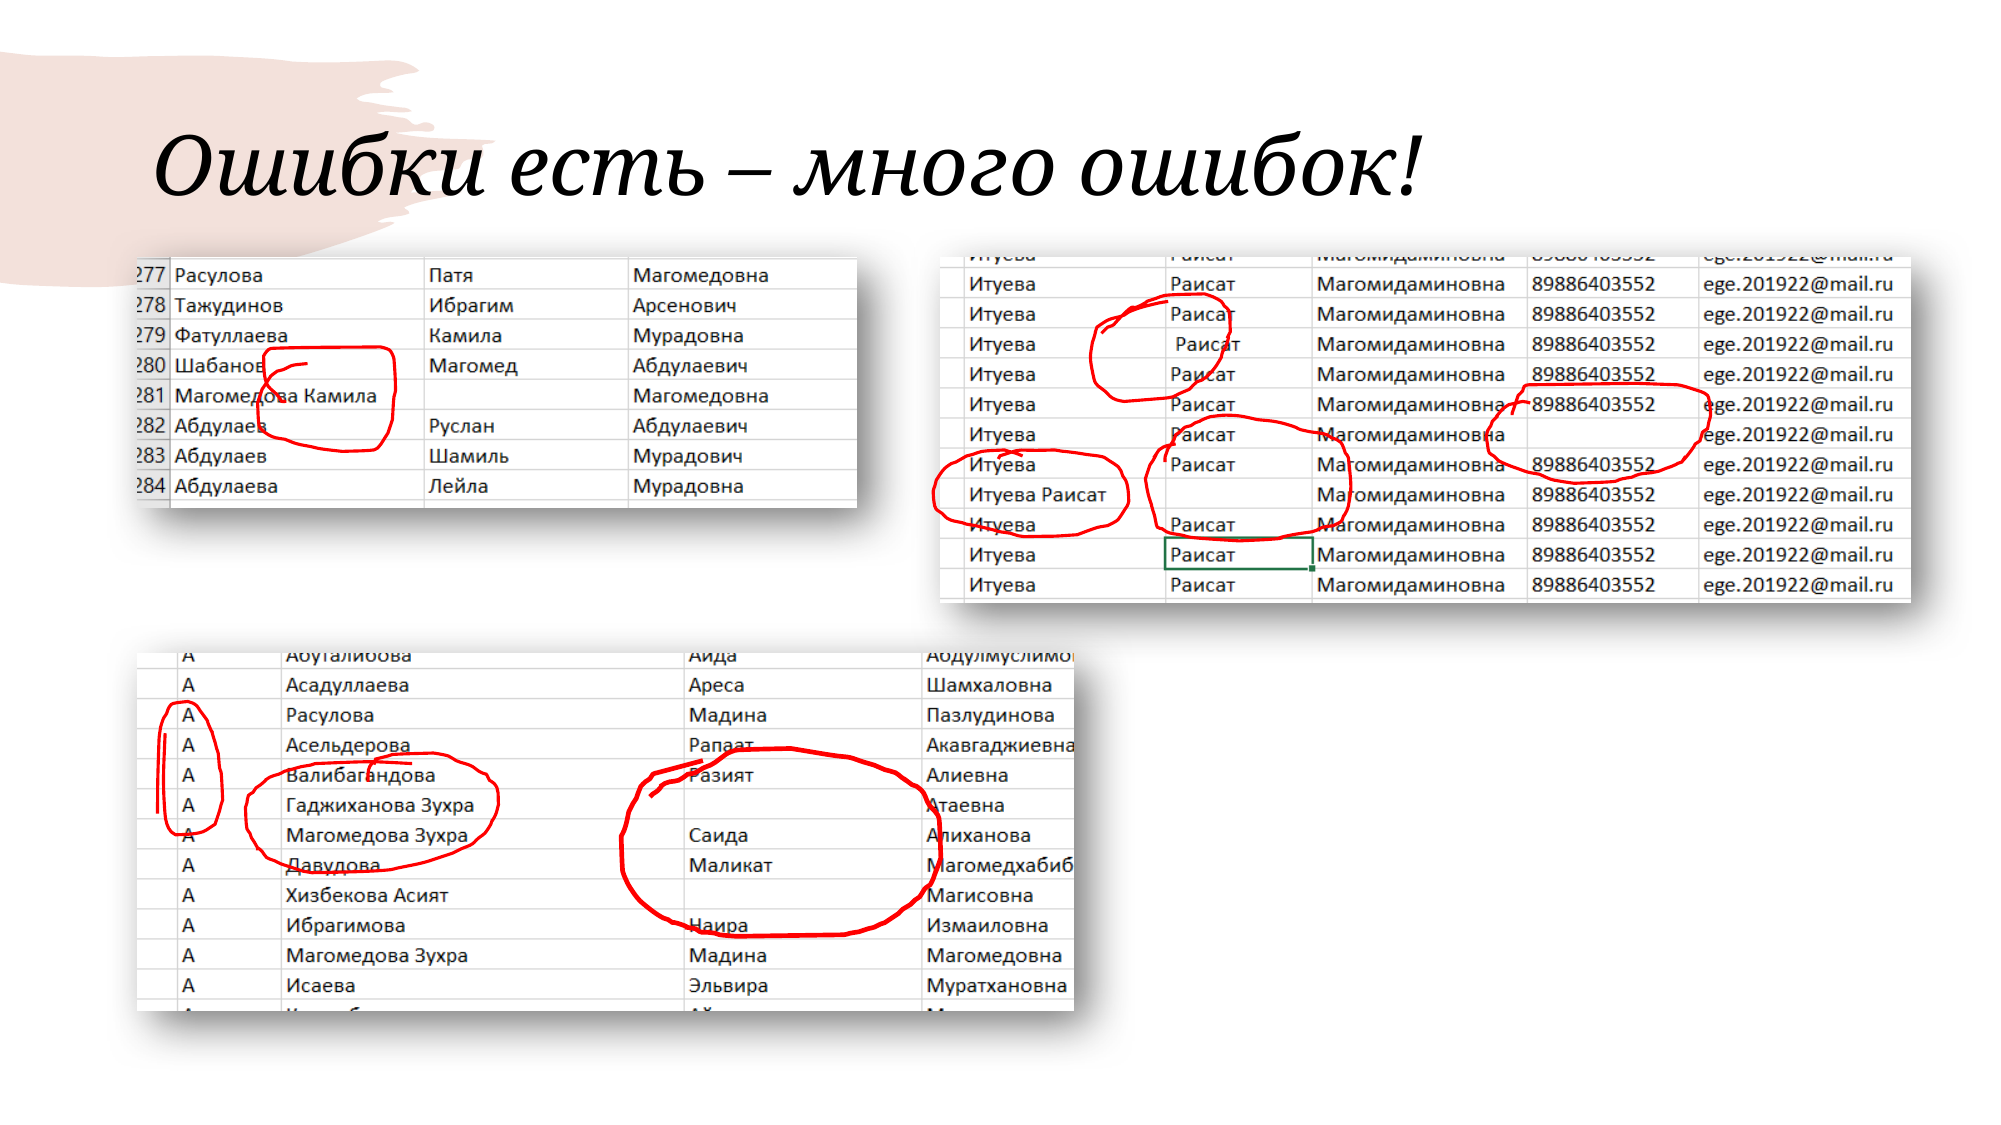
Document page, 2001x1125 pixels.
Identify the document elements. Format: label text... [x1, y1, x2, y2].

picture [940, 257, 1911, 603]
text_box [931, 471, 940, 514]
title Ошибки есть – много ошибок! [137, 59, 1863, 278]
picture [137, 257, 857, 508]
picture [137, 653, 1074, 1011]
